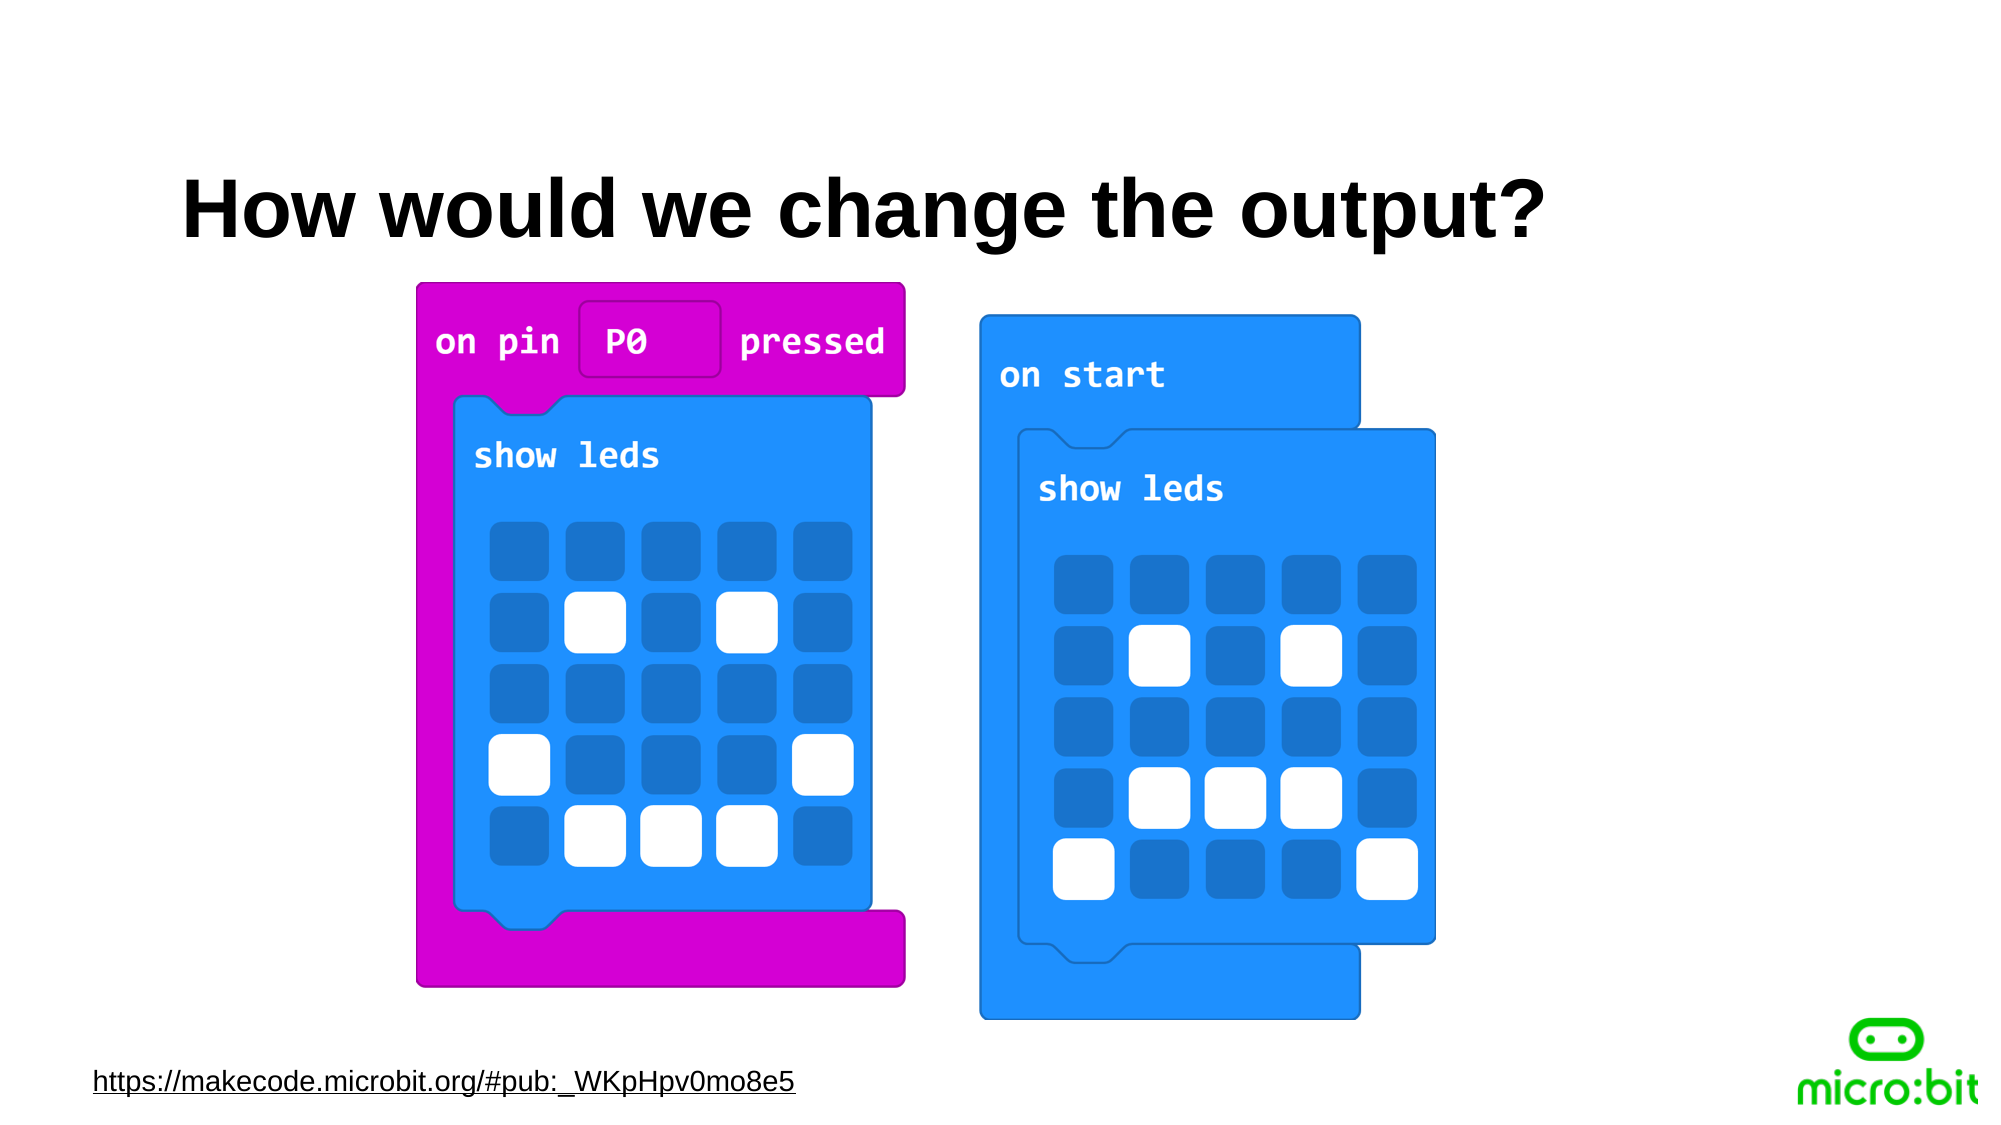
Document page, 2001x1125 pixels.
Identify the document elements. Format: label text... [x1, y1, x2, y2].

picture [1797, 1017, 1978, 1106]
text_box https://makecode.microbit.org/#pub:_WKpHpv0mo8e5 [78, 1054, 820, 1105]
picture [416, 281, 1436, 1020]
text_box How would we change the output? [166, 60, 1686, 884]
